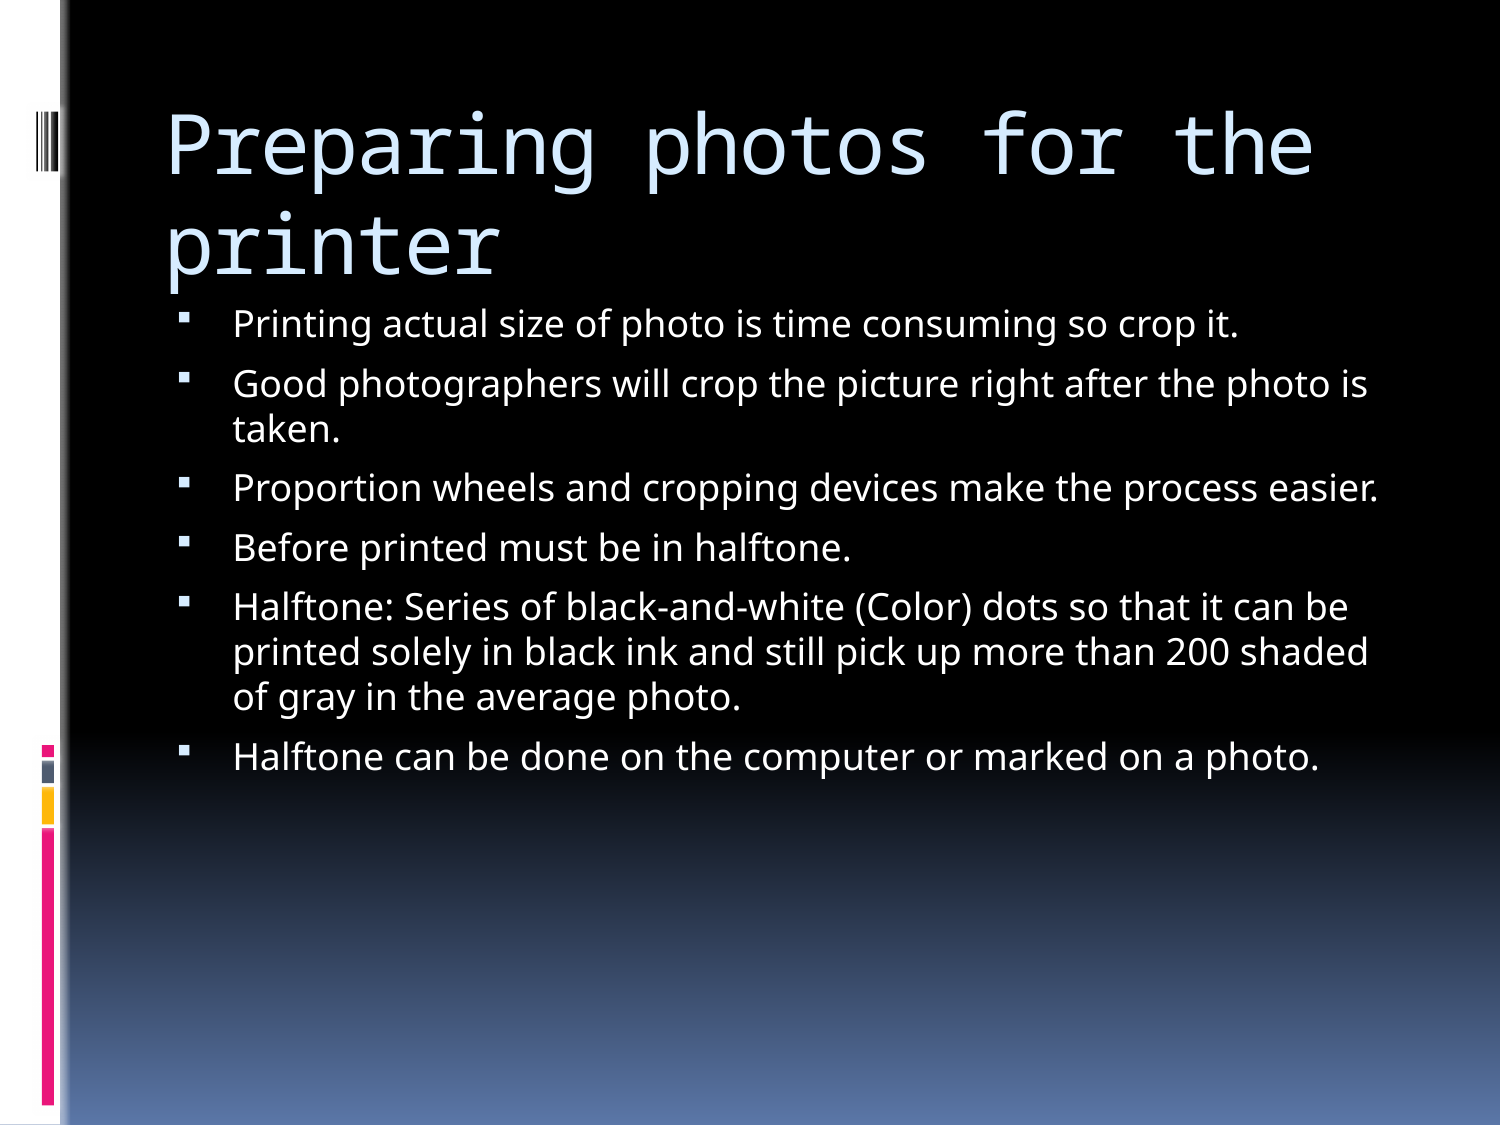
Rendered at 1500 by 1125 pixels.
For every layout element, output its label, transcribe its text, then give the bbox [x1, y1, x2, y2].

title Preparing photos for the printer [150, 83, 1425, 234]
list Printing actual size of photo is time consuming so crop it. Good photographers will crop the picture right after the photo is taken. Proportion wheels and cropping devices make the process easier. Before printed must be in halftone. Halftone: Series of black-and-white (Color) dots so that it can be printed solely in black ink and still pick up more than 200 shaded of gray in the average photo. Halftone can be done on the computer or marked on a photo. [150, 292, 1425, 1043]
